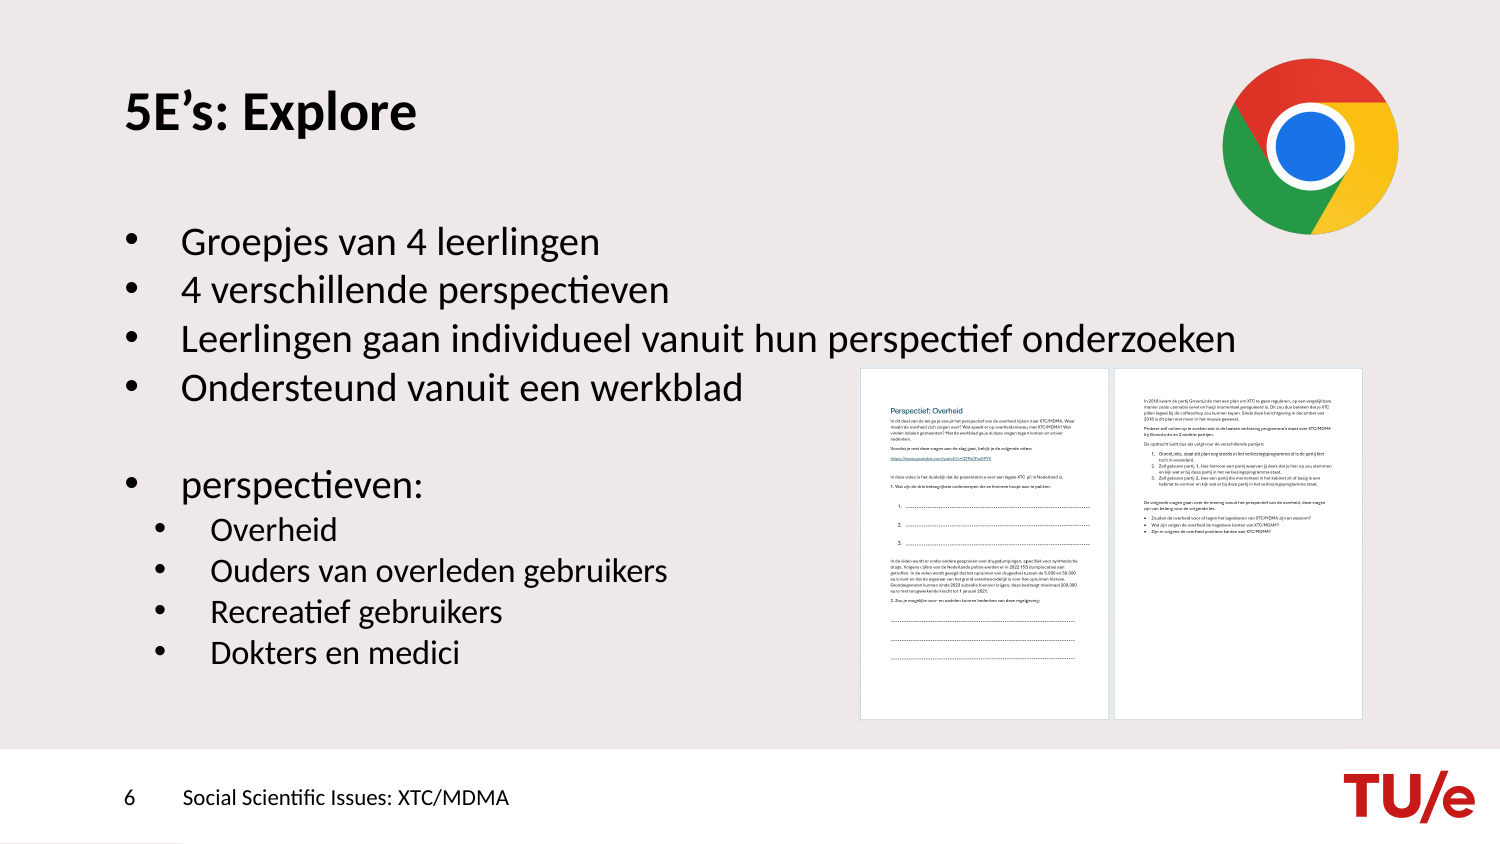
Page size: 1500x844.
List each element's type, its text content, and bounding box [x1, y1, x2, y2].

slide_number 6 [0, 749, 183, 844]
picture [1339, 749, 1500, 844]
picture [857, 365, 1365, 721]
picture [1141, 51, 1480, 242]
list Groepjes van 4 leerlingen 4 verschillende perspectieven Leerlingen gaan individueel vanuit hun perspectief onderzoeken Ondersteund vanuit een werkblad perspectieven: Overheid Ouders van overleden gebruikers Recreatief gebruikers Dokters en medici [124, 214, 1364, 694]
title 5E’s: Explore [124, 85, 1141, 174]
footer Social Scientific Issues: XTC/MDMA [183, 749, 1339, 844]
